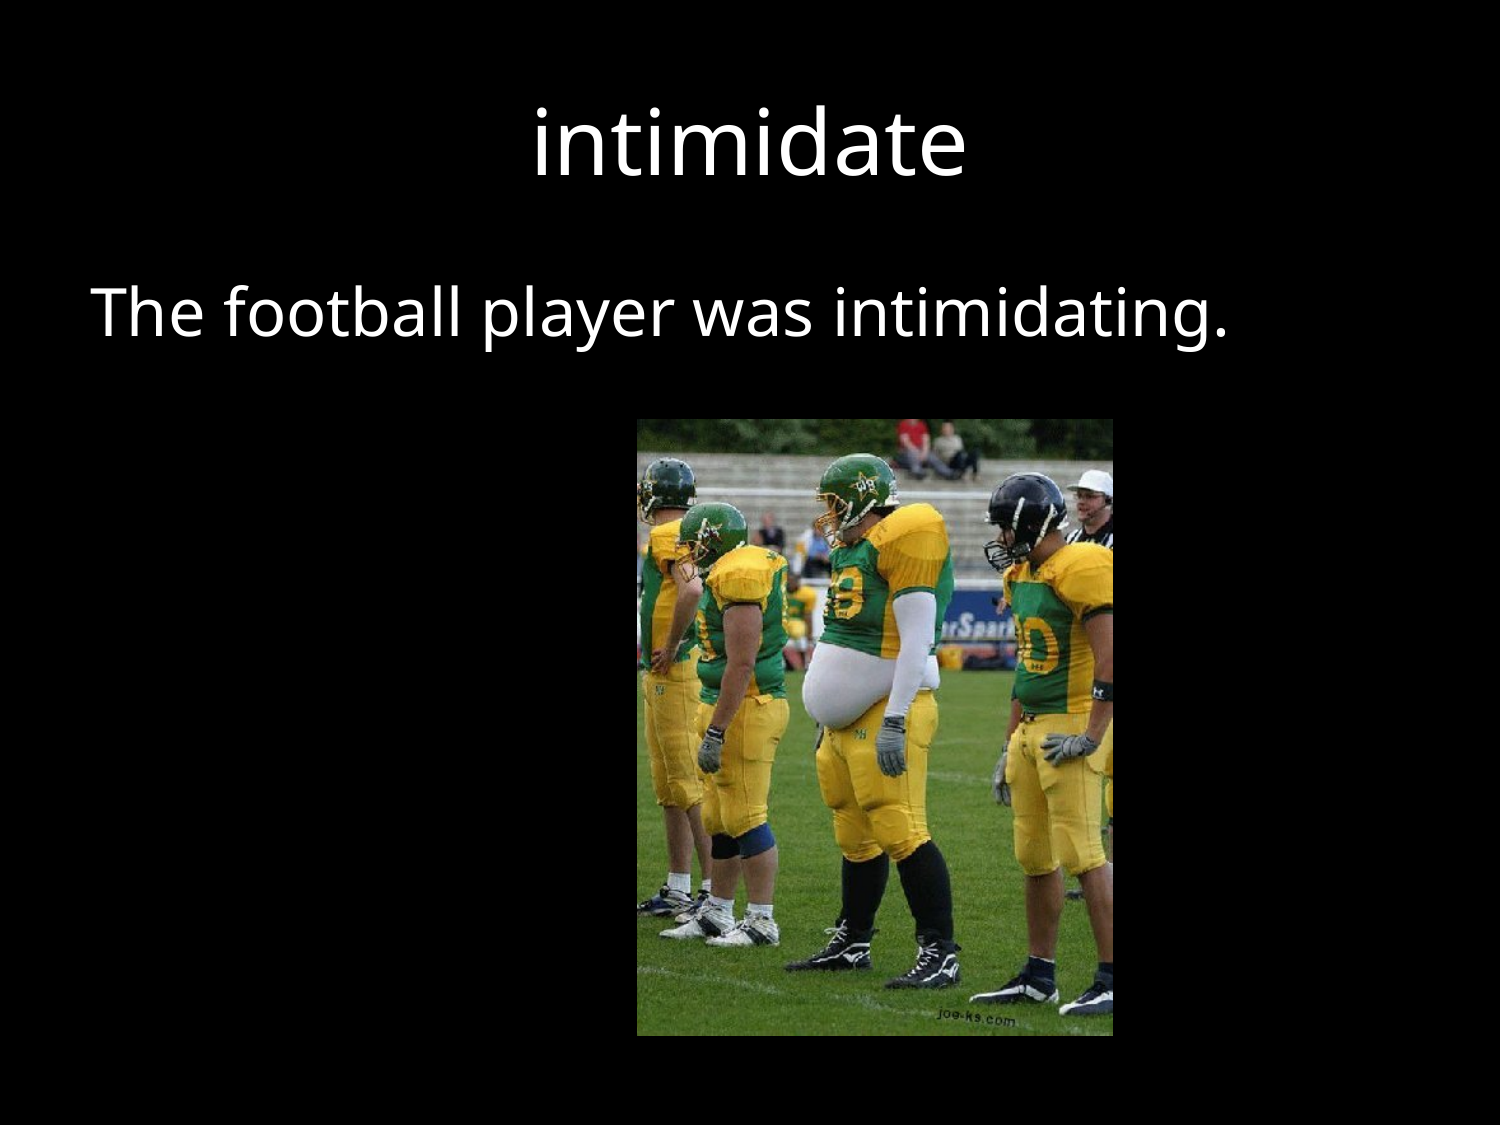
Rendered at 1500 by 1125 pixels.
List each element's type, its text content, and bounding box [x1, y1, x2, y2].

title intimidate [75, 45, 1425, 233]
picture [637, 419, 1113, 1036]
list The football player was intimidating. [75, 262, 1425, 1005]
